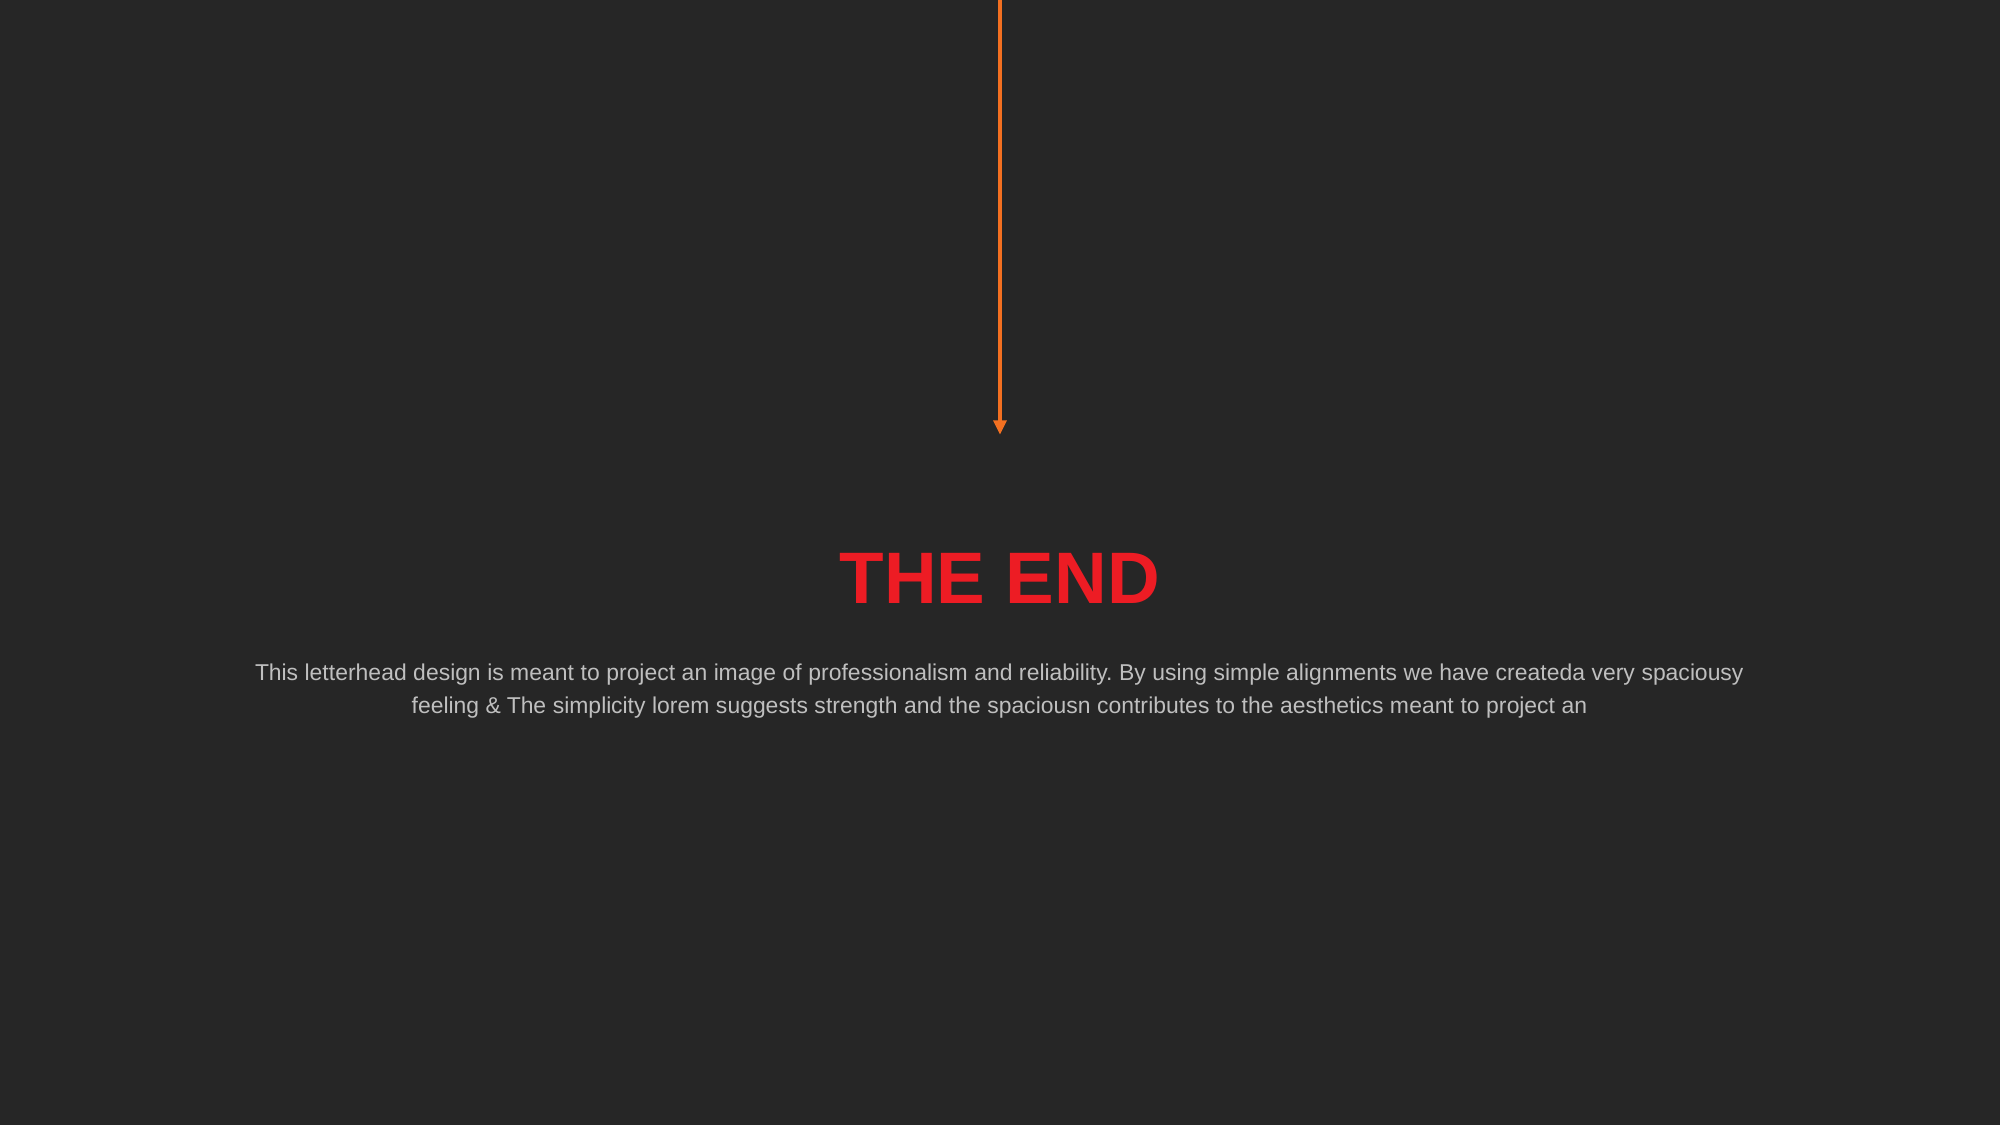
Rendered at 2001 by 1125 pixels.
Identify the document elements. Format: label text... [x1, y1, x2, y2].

text_box THE END [809, 523, 1191, 626]
text_box This letterhead design is meant to project an image of professionalism and reliability. By using simple alignments we have createda very spaciousy feeling & The simplicity lorem suggests strength and the spaciousn contributes to the aesthetics meant to project an [248, 645, 1752, 725]
text_box [0, 0, 2000, 1125]
